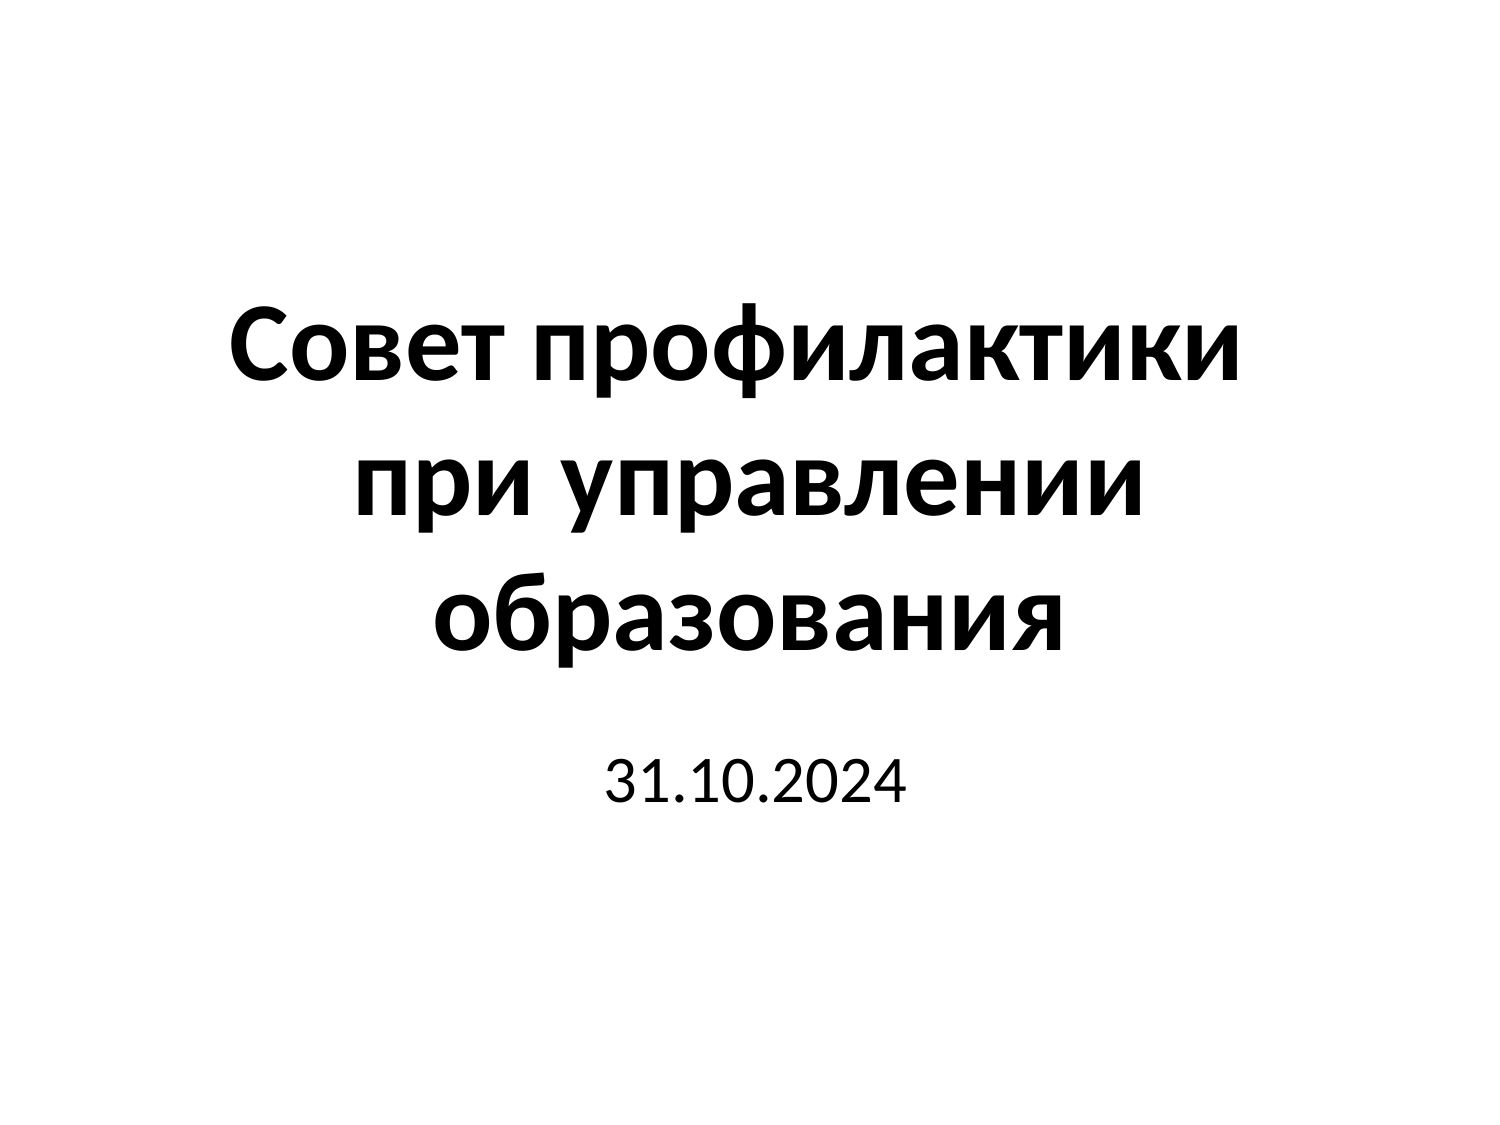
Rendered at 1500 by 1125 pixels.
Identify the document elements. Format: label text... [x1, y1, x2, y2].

subtitle 31.10.2024 [230, 727, 1281, 1016]
title Совет профилактики при управлении образования [112, 349, 1388, 591]
